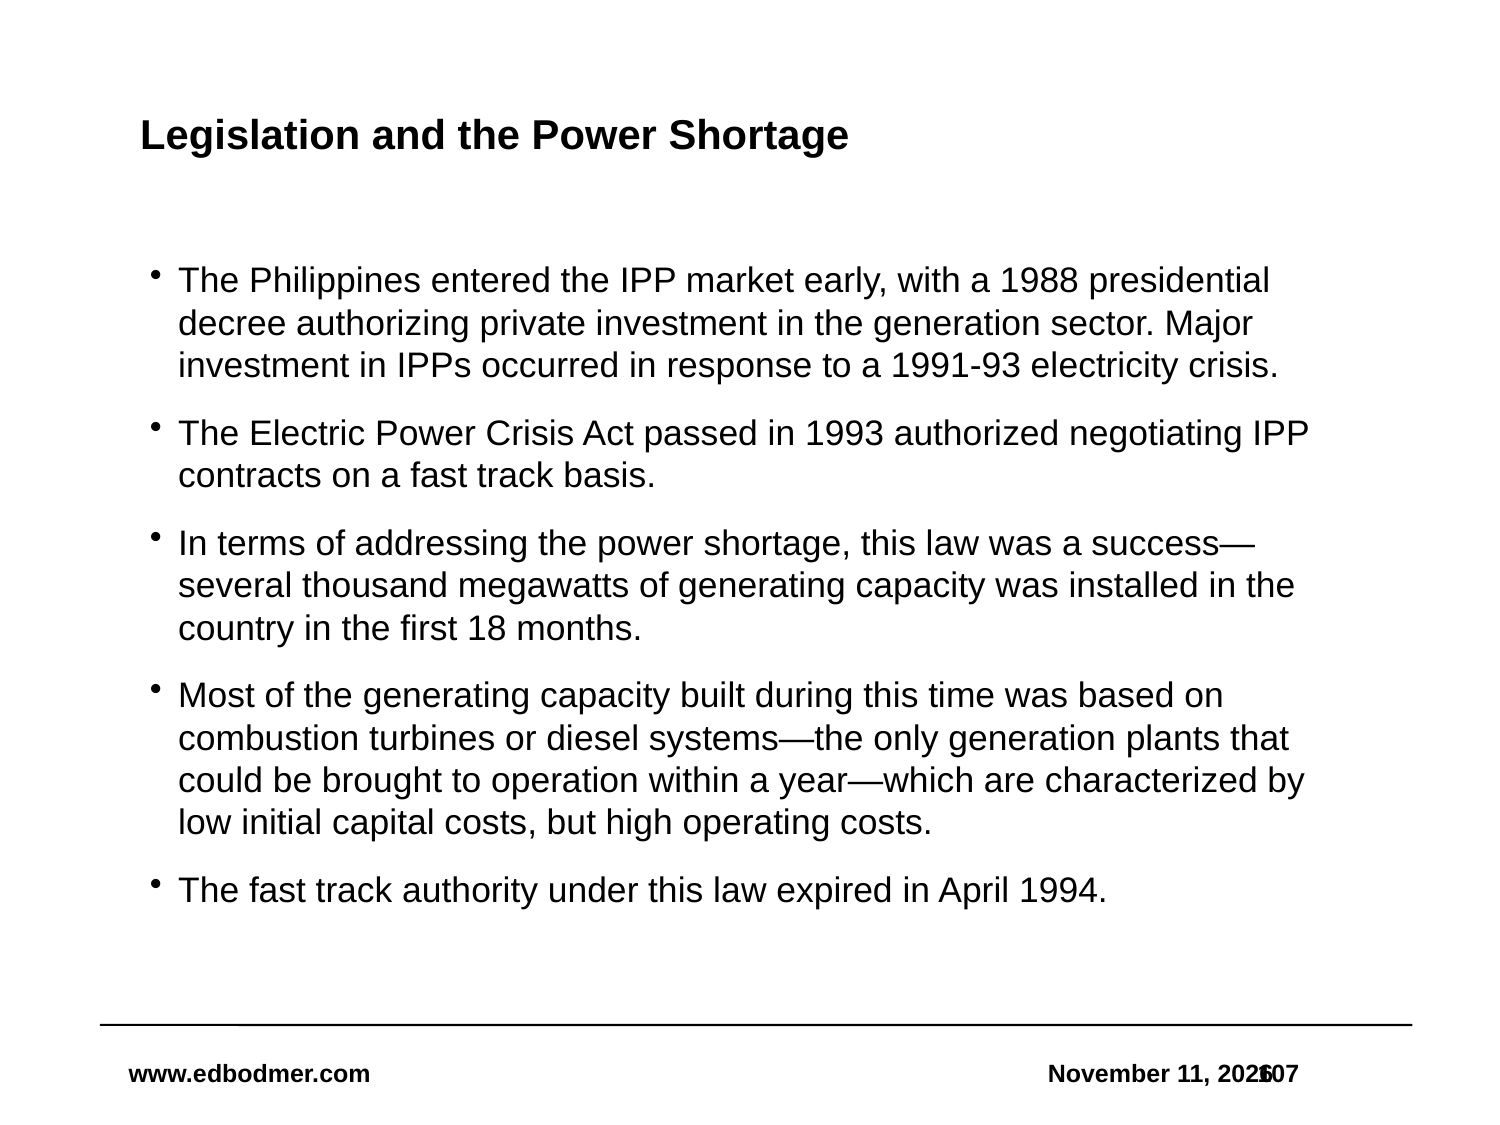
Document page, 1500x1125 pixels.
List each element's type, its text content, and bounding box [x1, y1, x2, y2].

list The Philippines entered the IPP market early, with a 1988 presidential decree authorizing private investment in the generation sector. Major investment in IPPs occurred in response to a 1991-93 electricity crisis. The Electric Power Crisis Act passed in 1993 authorized negotiating IPP contracts on a fast track basis. In terms of addressing the power shortage, this law was a success—several thousand megawatts of generating capacity was installed in the country in the first 18 months. Most of the generating capacity built during this time was based on combustion turbines or diesel systems—the only generation plants that could be brought to operation within a year—which are characterized by low initial capital costs, but high operating costs. The fast track authority under this law expired in April 1994. [124, 249, 1376, 1001]
title Legislation and the Power Shortage [124, 99, 1288, 226]
